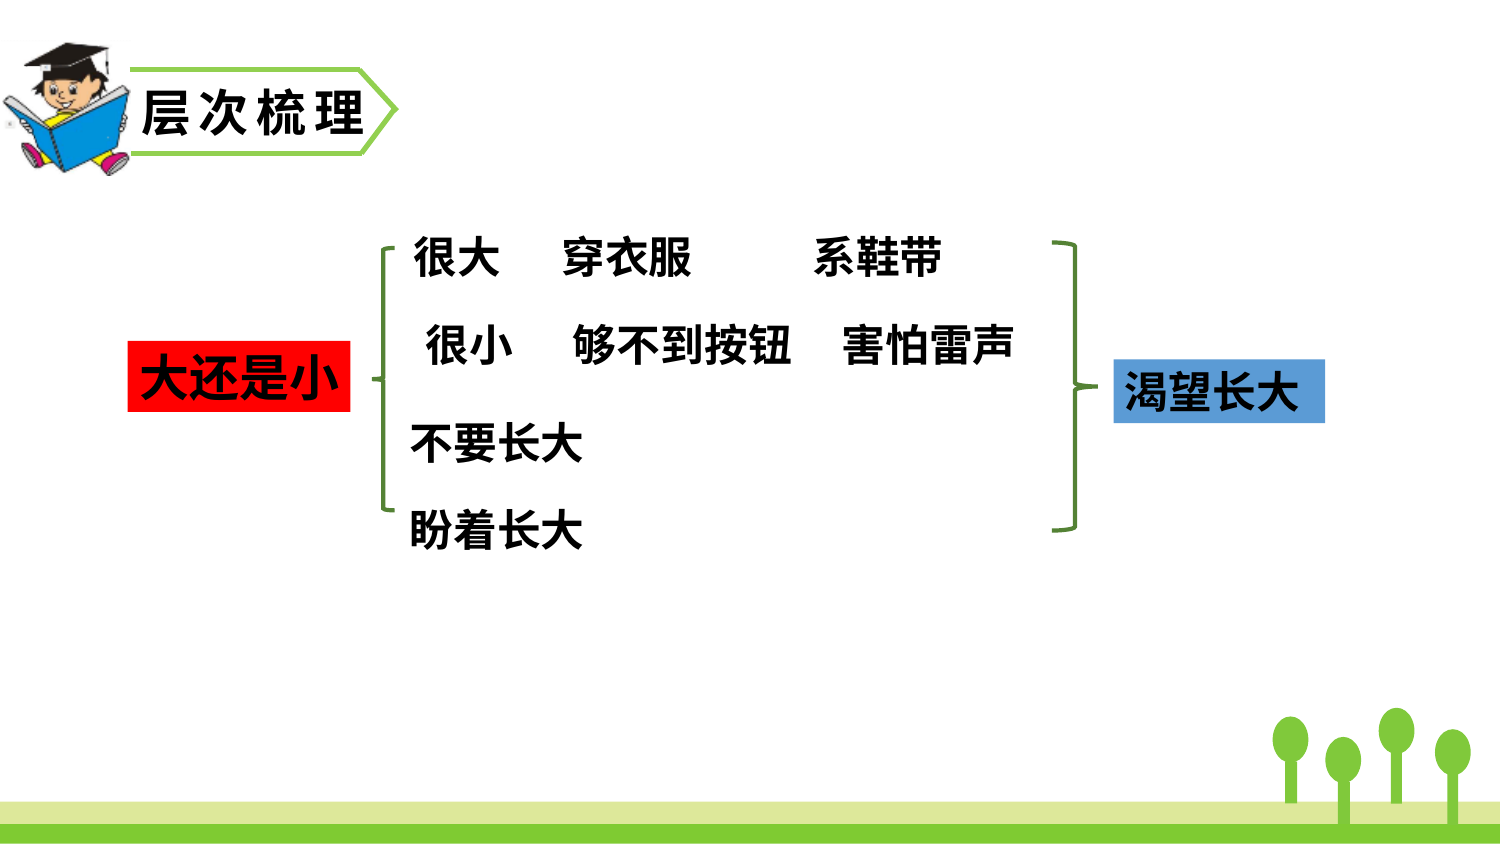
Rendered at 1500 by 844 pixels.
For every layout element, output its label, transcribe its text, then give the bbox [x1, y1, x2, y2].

text_box [371, 247, 395, 410]
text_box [0, 707, 1500, 844]
text_box [1051, 288, 1098, 532]
text_box 很小 够不到按钮 害怕雷声 [414, 312, 1029, 376]
text_box 盼着长大 [300, 497, 694, 562]
text_box [382, 474, 395, 497]
text_box 渴望长大 [1113, 359, 1326, 424]
text_box 不要长大 [300, 410, 694, 474]
text_box 大还是小 [127, 340, 351, 412]
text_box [1, 40, 403, 176]
text_box 很大 穿衣服 系鞋带 [402, 223, 1184, 288]
